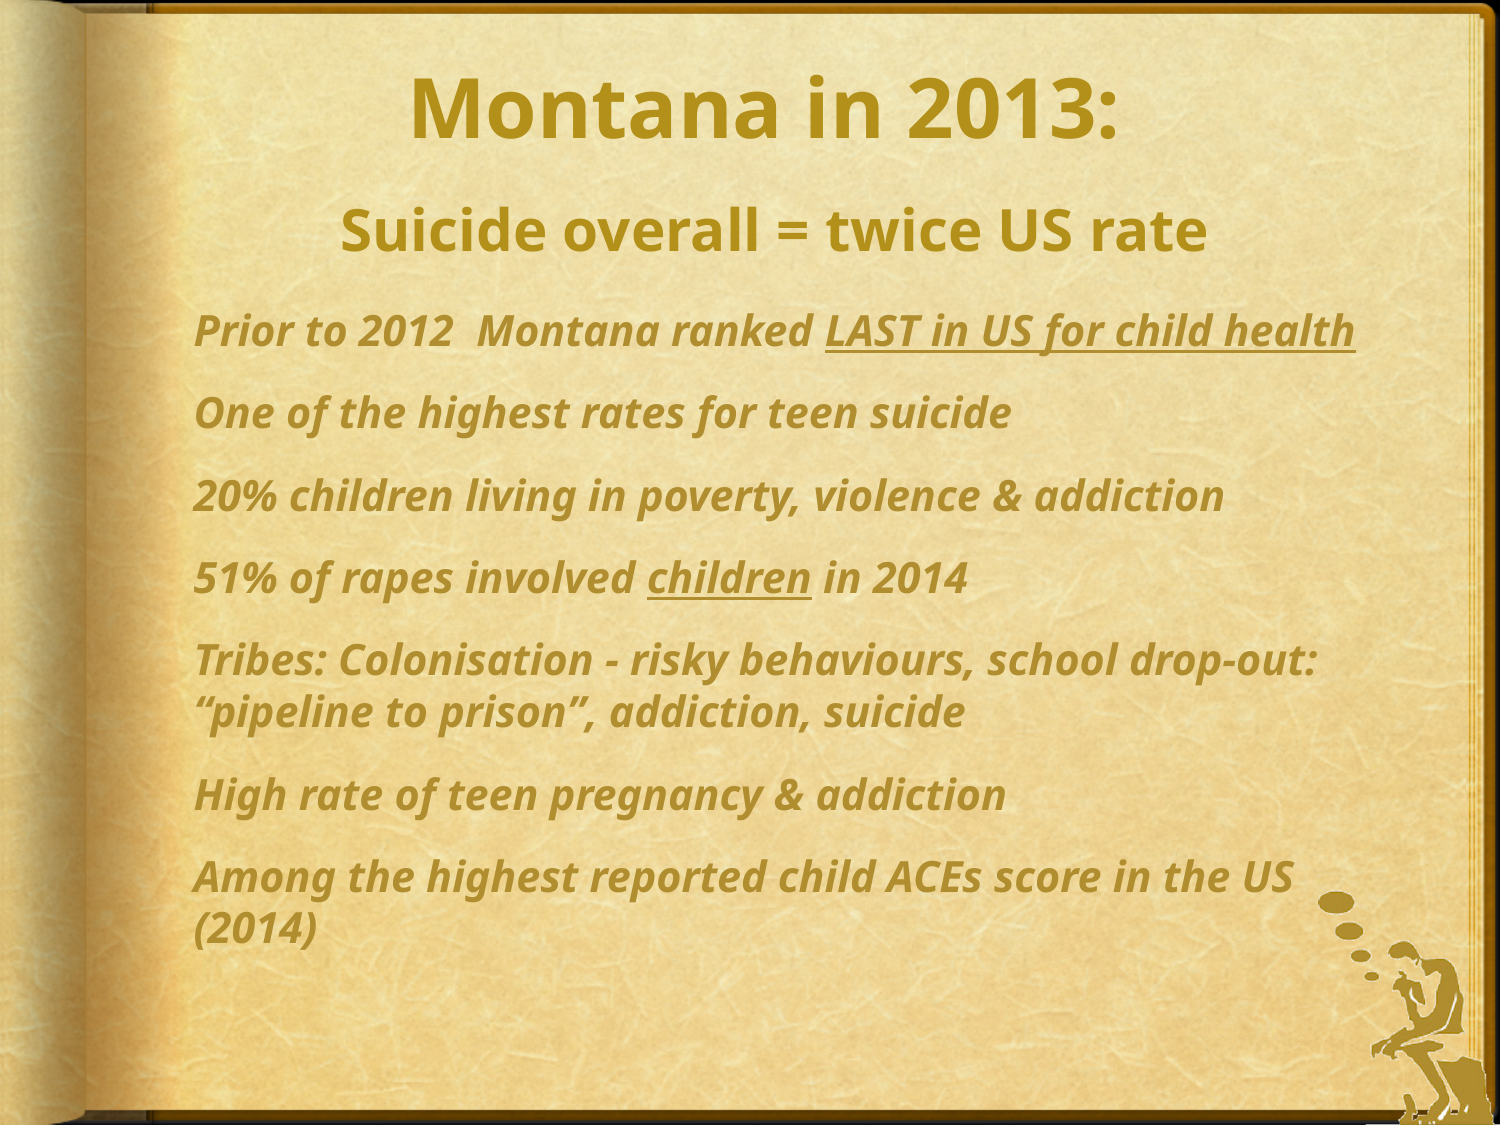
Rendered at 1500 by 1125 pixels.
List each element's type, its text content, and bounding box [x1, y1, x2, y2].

title Montana in 2013: Suicide overall = twice US rate [178, 45, 1372, 265]
list Prior to 2012 Montana ranked LAST in US for child health One of the highest rates for teen suicide 20% children living in poverty, violence & addiction 51% of rapes involved children in 2014 Tribes: Colonisation - risky behaviours, school drop-out: “pipeline to prison”, addiction, suicide High rate of teen pregnancy & addiction Among the highest reported child ACEs score in the US (2014) [178, 295, 1372, 1005]
picture [0, 0, 1500, 1125]
